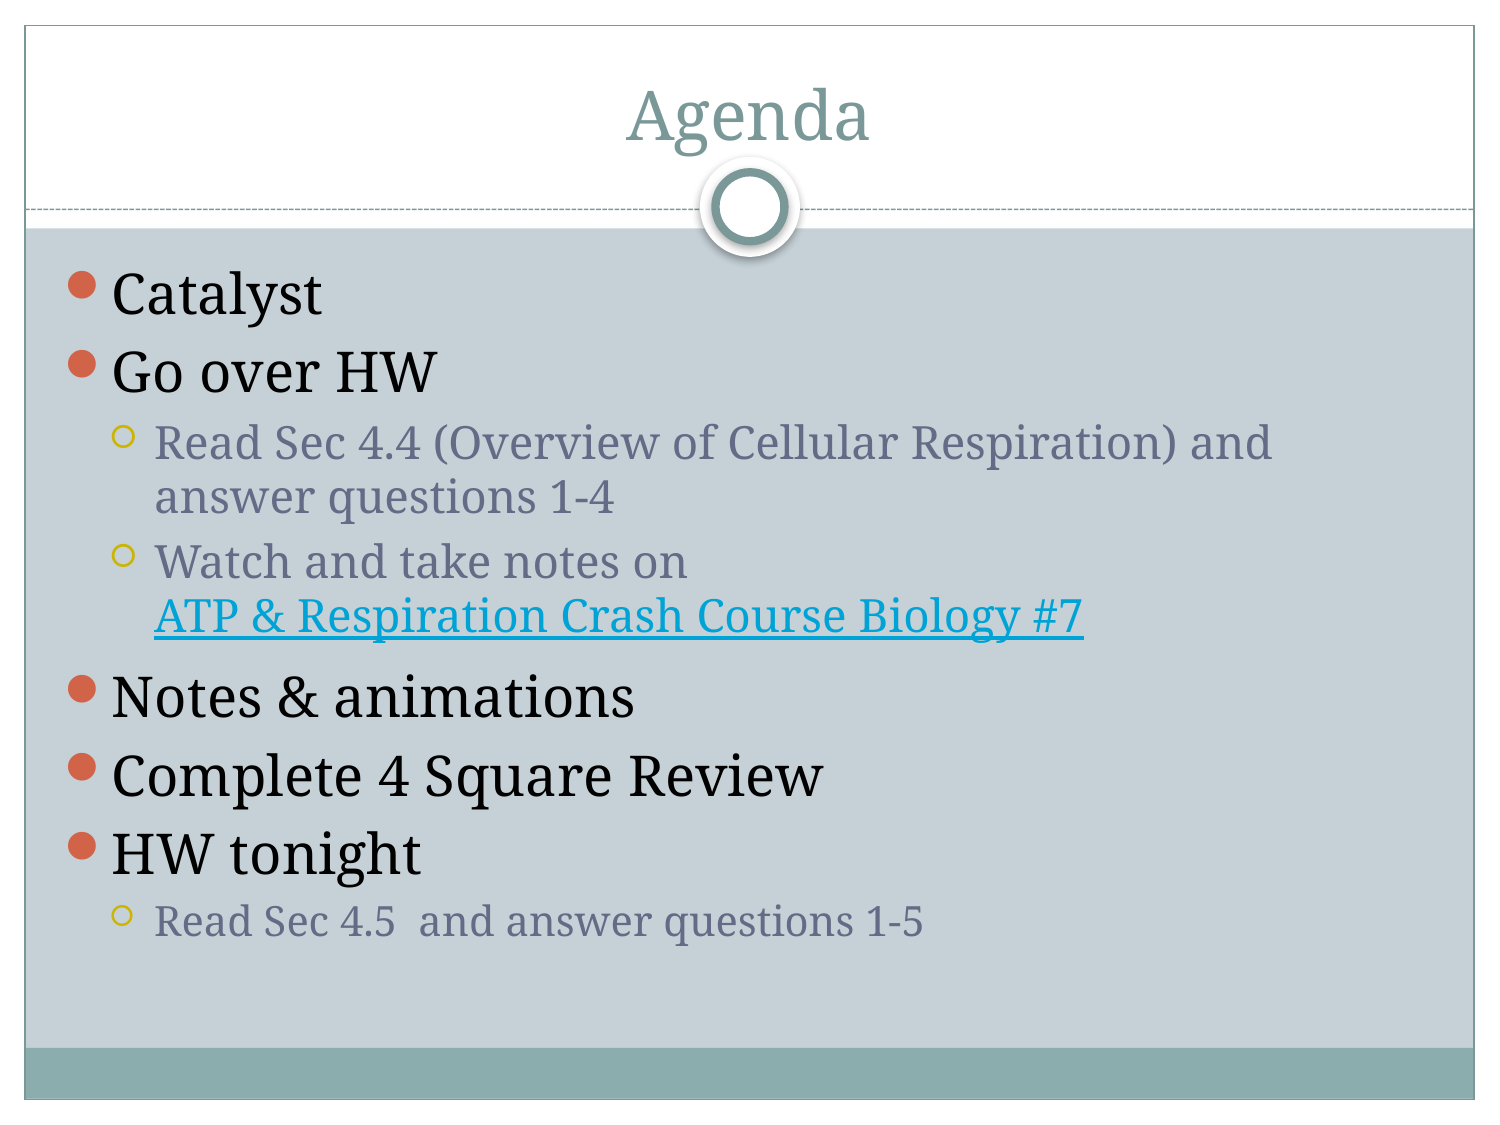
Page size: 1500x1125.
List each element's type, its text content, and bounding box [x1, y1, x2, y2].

title Agenda [49, 37, 1450, 162]
list Catalyst Go over HW Read Sec 4.4 (Overview of Cellular Respiration) and answer questions 1-4 Watch and take notes on ATP & Respiration Crash Course Biology #7 Notes & animations Complete 4 Square Review HW tonight Read Sec 4.5 and answer questions 1-5 [49, 250, 1445, 1001]
